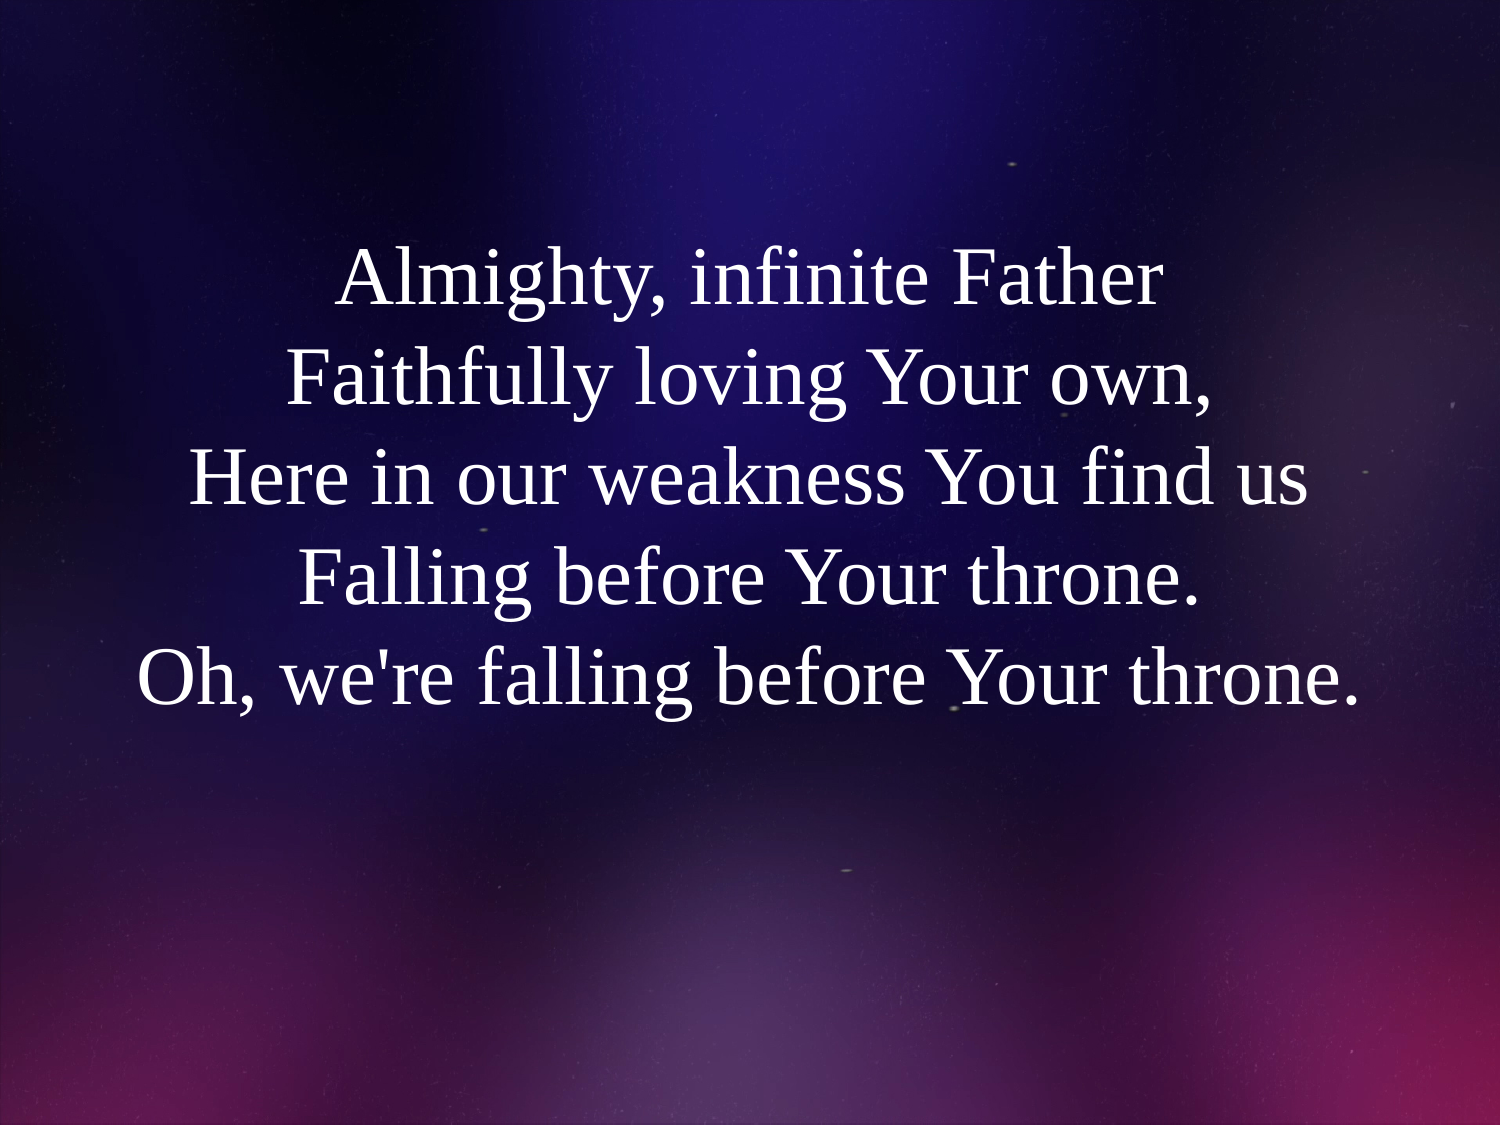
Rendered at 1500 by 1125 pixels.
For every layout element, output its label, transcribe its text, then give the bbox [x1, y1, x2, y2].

title Almighty, infinite Father Faithfully loving Your own, Here in our weakness You find us Falling before Your throne. Oh, we're falling before Your throne. [112, 462, 1388, 650]
picture [0, 0, 1500, 1125]
